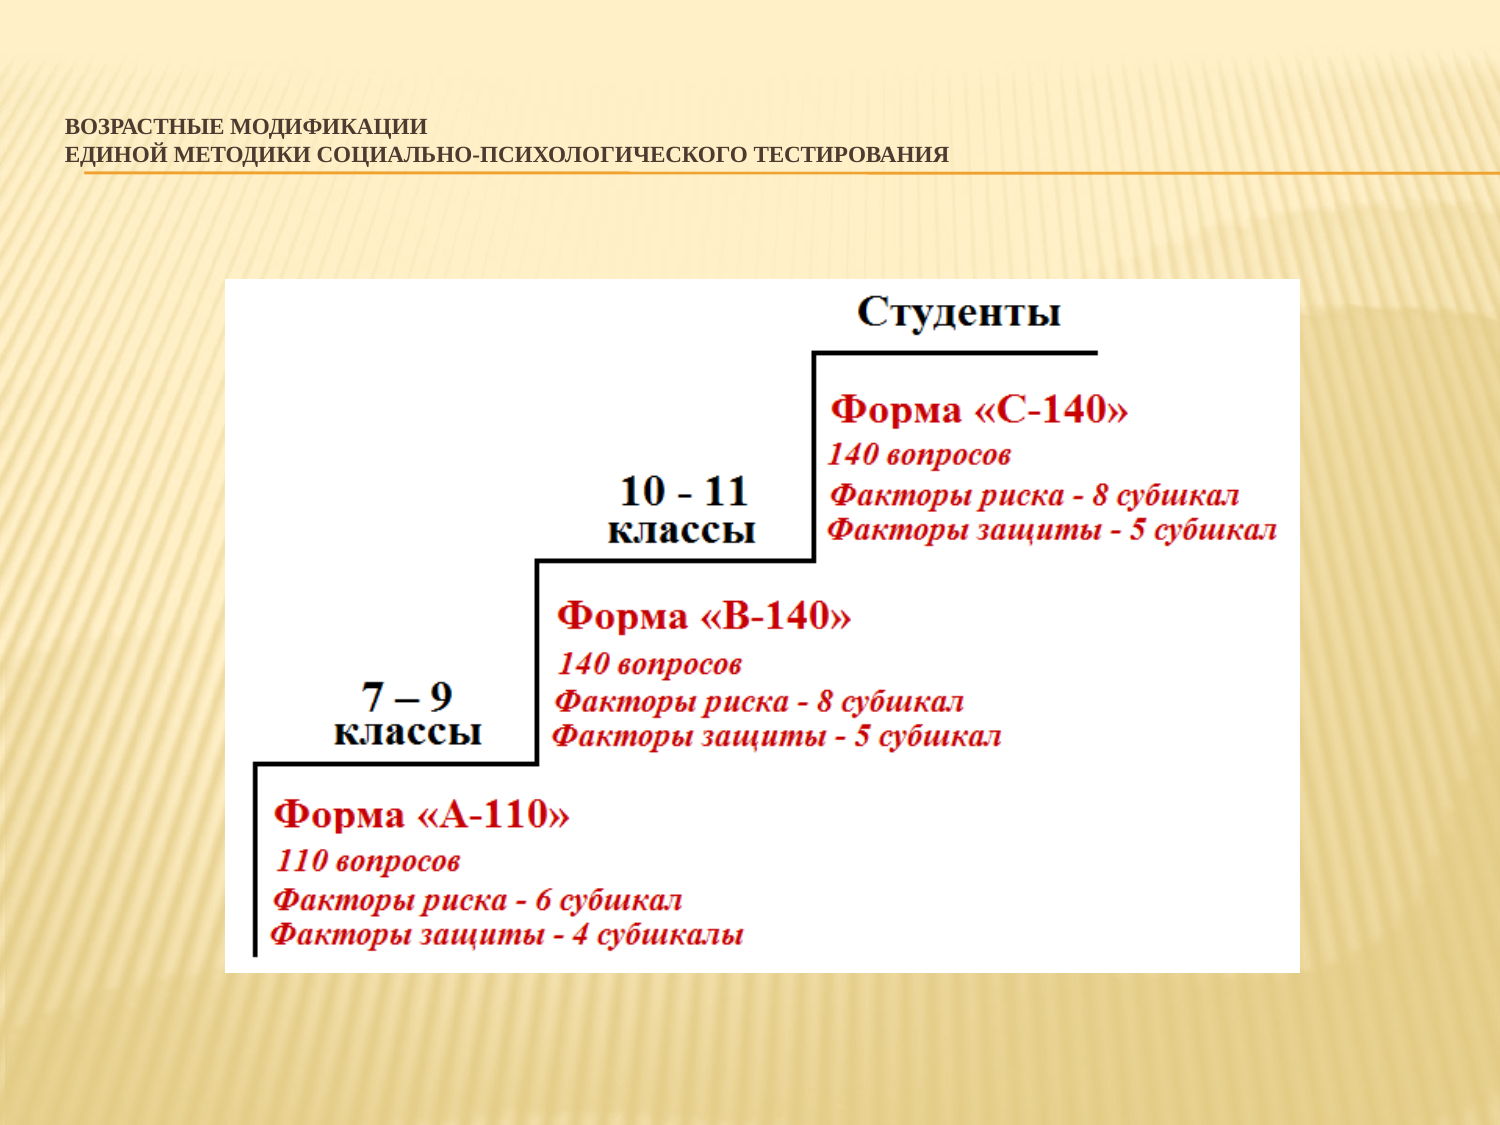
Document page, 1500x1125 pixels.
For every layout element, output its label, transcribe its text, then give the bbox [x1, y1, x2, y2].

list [225, 278, 1300, 974]
title Возрастные модификации единой методики социально-психологического тестирования [50, 75, 1475, 213]
